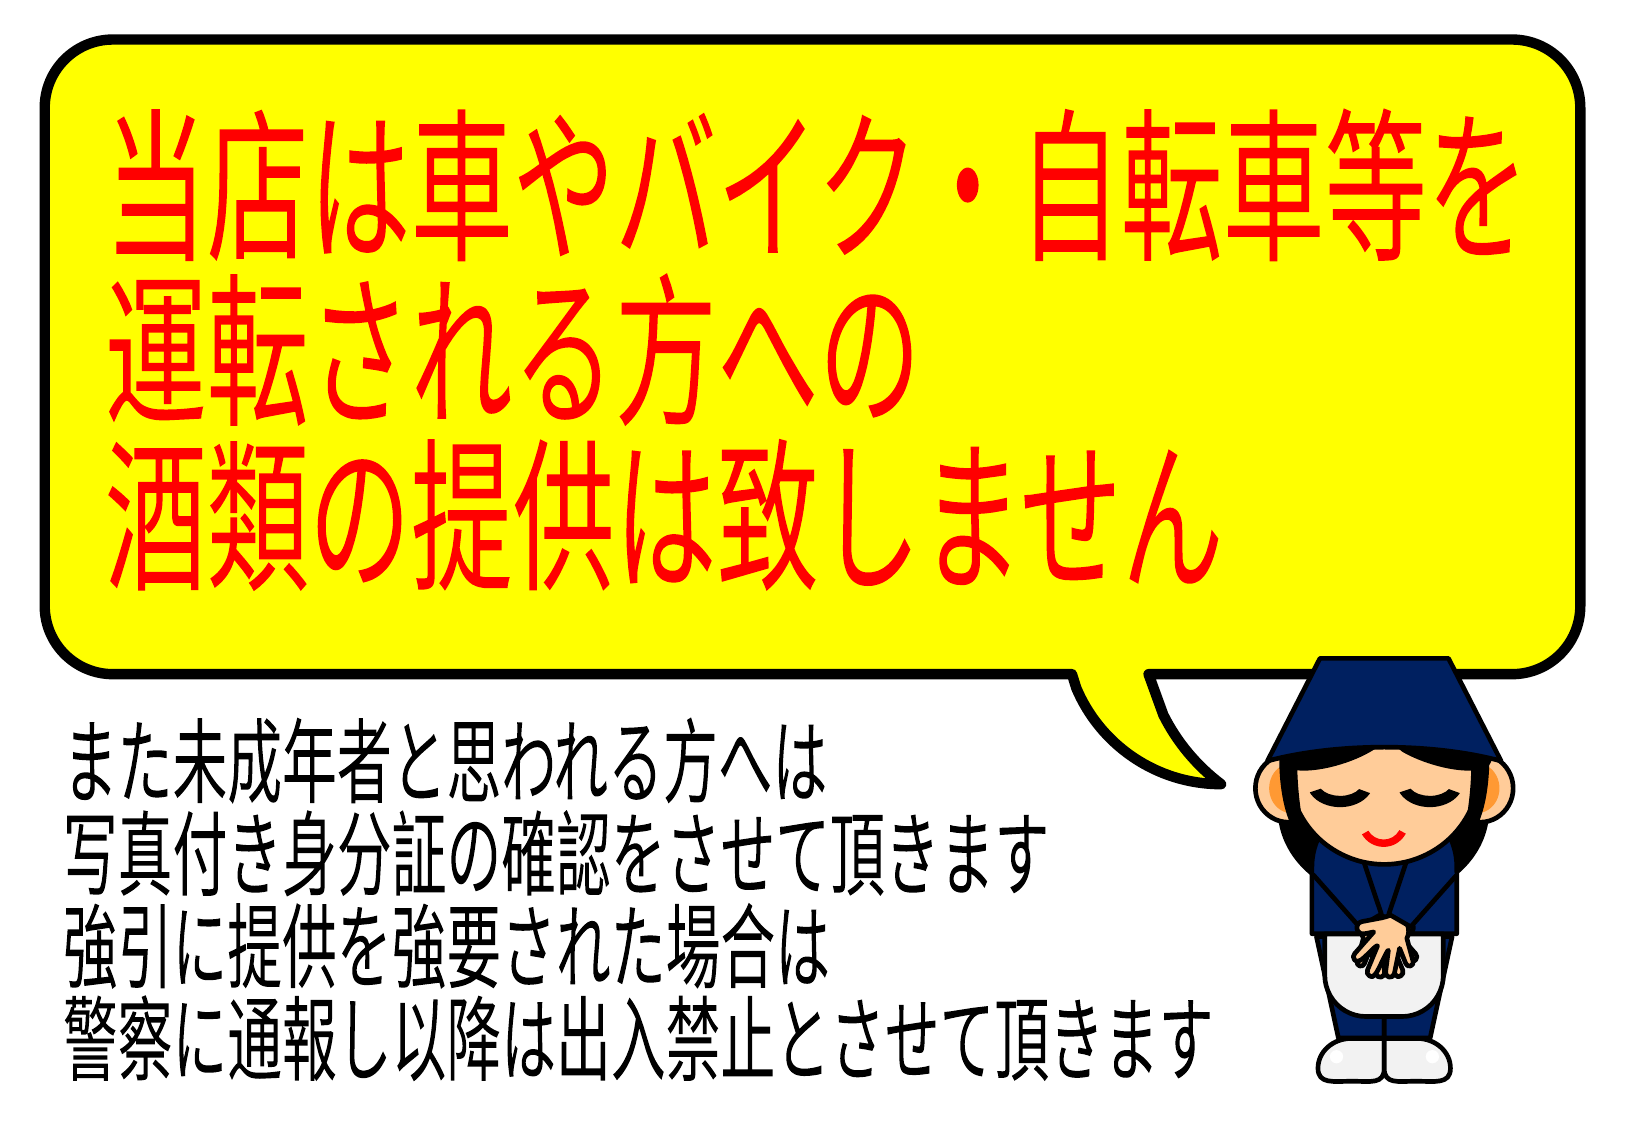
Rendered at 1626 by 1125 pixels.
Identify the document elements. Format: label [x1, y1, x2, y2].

text_box [1255, 658, 1514, 1082]
text_box [42, 37, 1583, 787]
